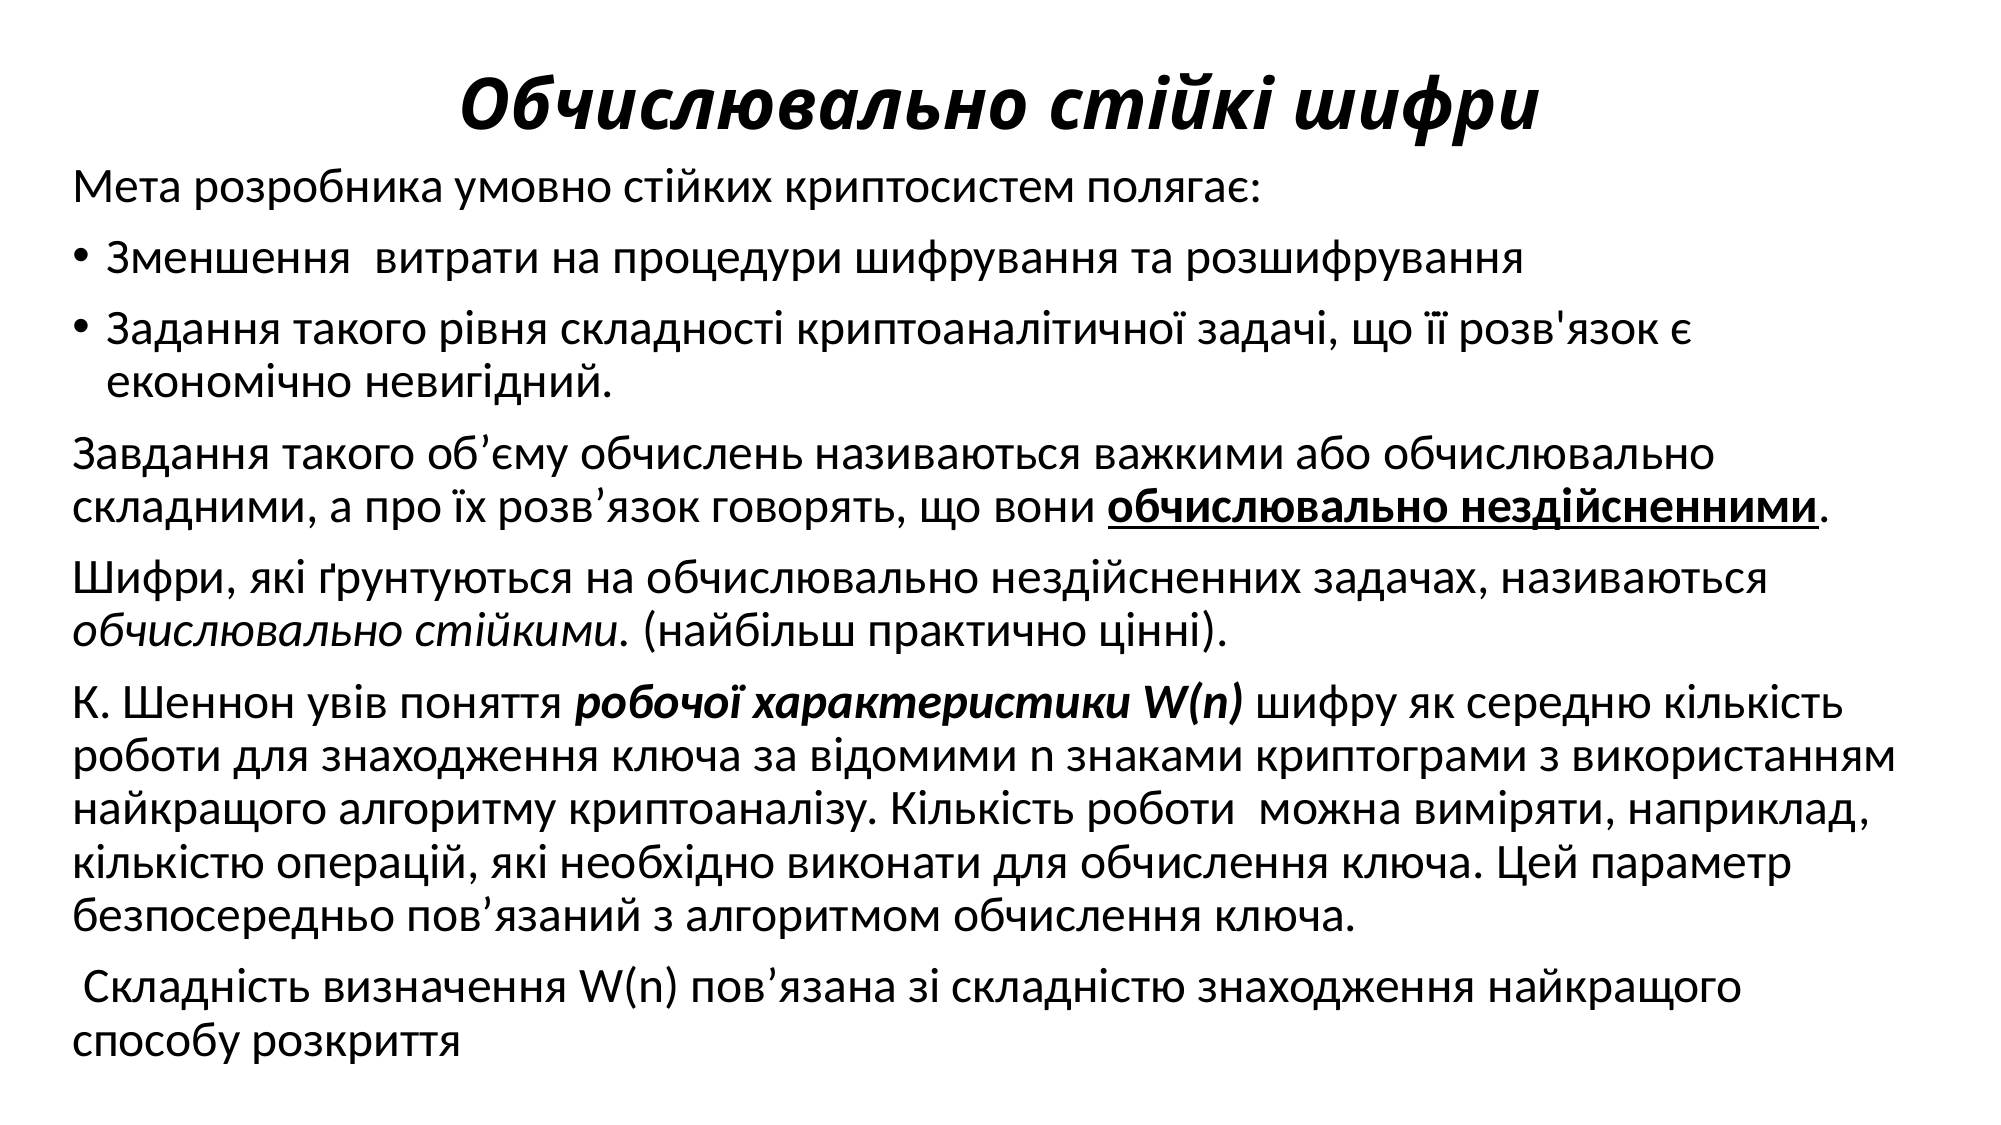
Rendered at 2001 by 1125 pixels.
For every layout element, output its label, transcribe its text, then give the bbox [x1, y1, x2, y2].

list Мета розробника умовно стійких криптосистем полягає: Зменшення витрати на процедури шифрування та розшифрування Задання такого рівня складності криптоаналітичної задачі, що її розв'язок є економічно невигідний. Завдання такого об’єму обчислень називаються важкими або обчислювально складними, а про їх розв’язок говорять, що вони обчислювально нездійсненними. Шифри, які ґрунтуються на обчислювально нездійсненних задачах, називаються обчислювально стійкими. (найбільш практично цінні). К. Шеннон увів поняття робочої характеристики W(n) шифру як середню кількість роботи для знаходження ключа за відомими n знаками криптограми з використанням найкращого алгоритму криптоаналізу. Кількість роботи можна виміряти, наприклад, кількістю операцій, які необхідно виконати для обчислення ключа. Цей параметр безпосередньо пов’язаний з алгоритмом обчислення ключа. Складність визначення W(n) пов’язана зі складністю знаходження найкращого способу розкриття [57, 152, 1926, 1077]
title Обчислювально стійкі шифри [137, 59, 1863, 152]
